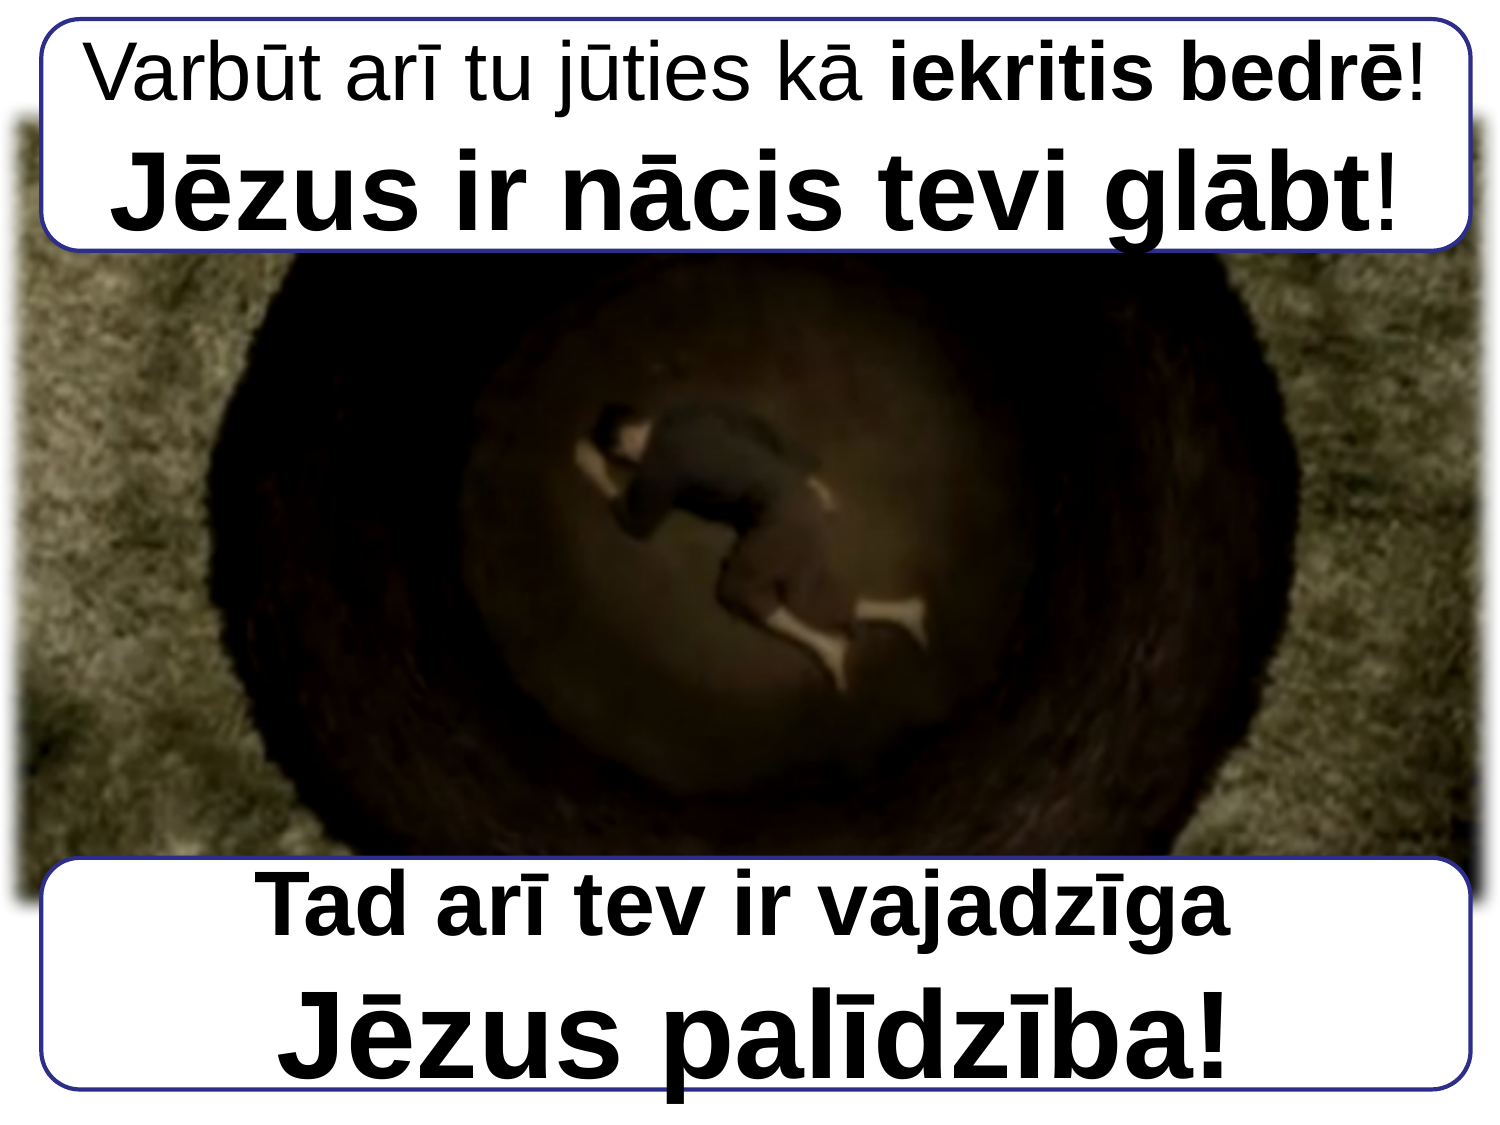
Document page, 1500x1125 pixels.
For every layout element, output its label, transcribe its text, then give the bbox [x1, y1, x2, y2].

picture [0, 101, 1500, 921]
text_box Varbūt arī tu jūties kā iekritis bedrē! Jēzus ir nācis tevi glābt! [39, 16, 1473, 100]
text_box Tad arī tev ir vajadzīga Jēzus palīdzība! [39, 929, 1473, 1092]
